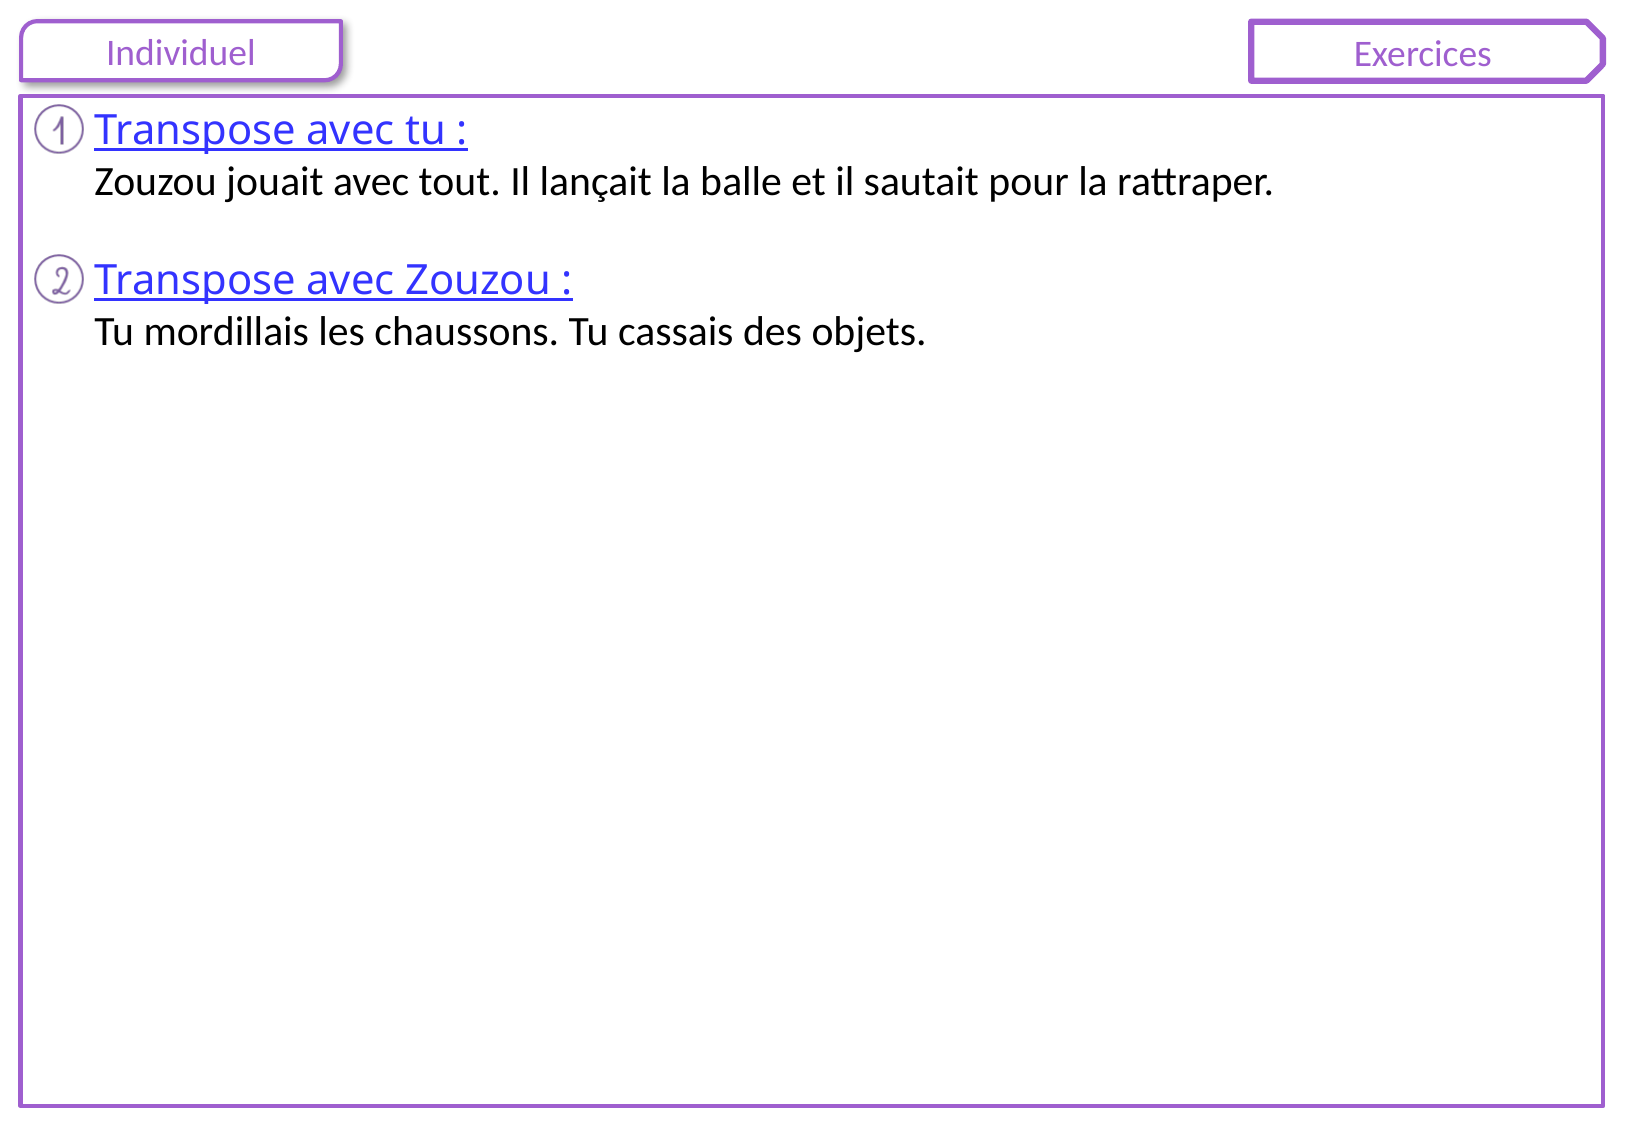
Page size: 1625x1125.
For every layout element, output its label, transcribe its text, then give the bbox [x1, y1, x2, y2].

picture [23, 244, 101, 342]
picture [23, 95, 101, 193]
list Transpose avec tu : Zouzou jouait avec tout. Il lançait la balle et il sautait pour la rattraper. Transpose avec Zouzou : Tu mordillais les chaussons. Tu cassais des objets. [18, 94, 1605, 1108]
